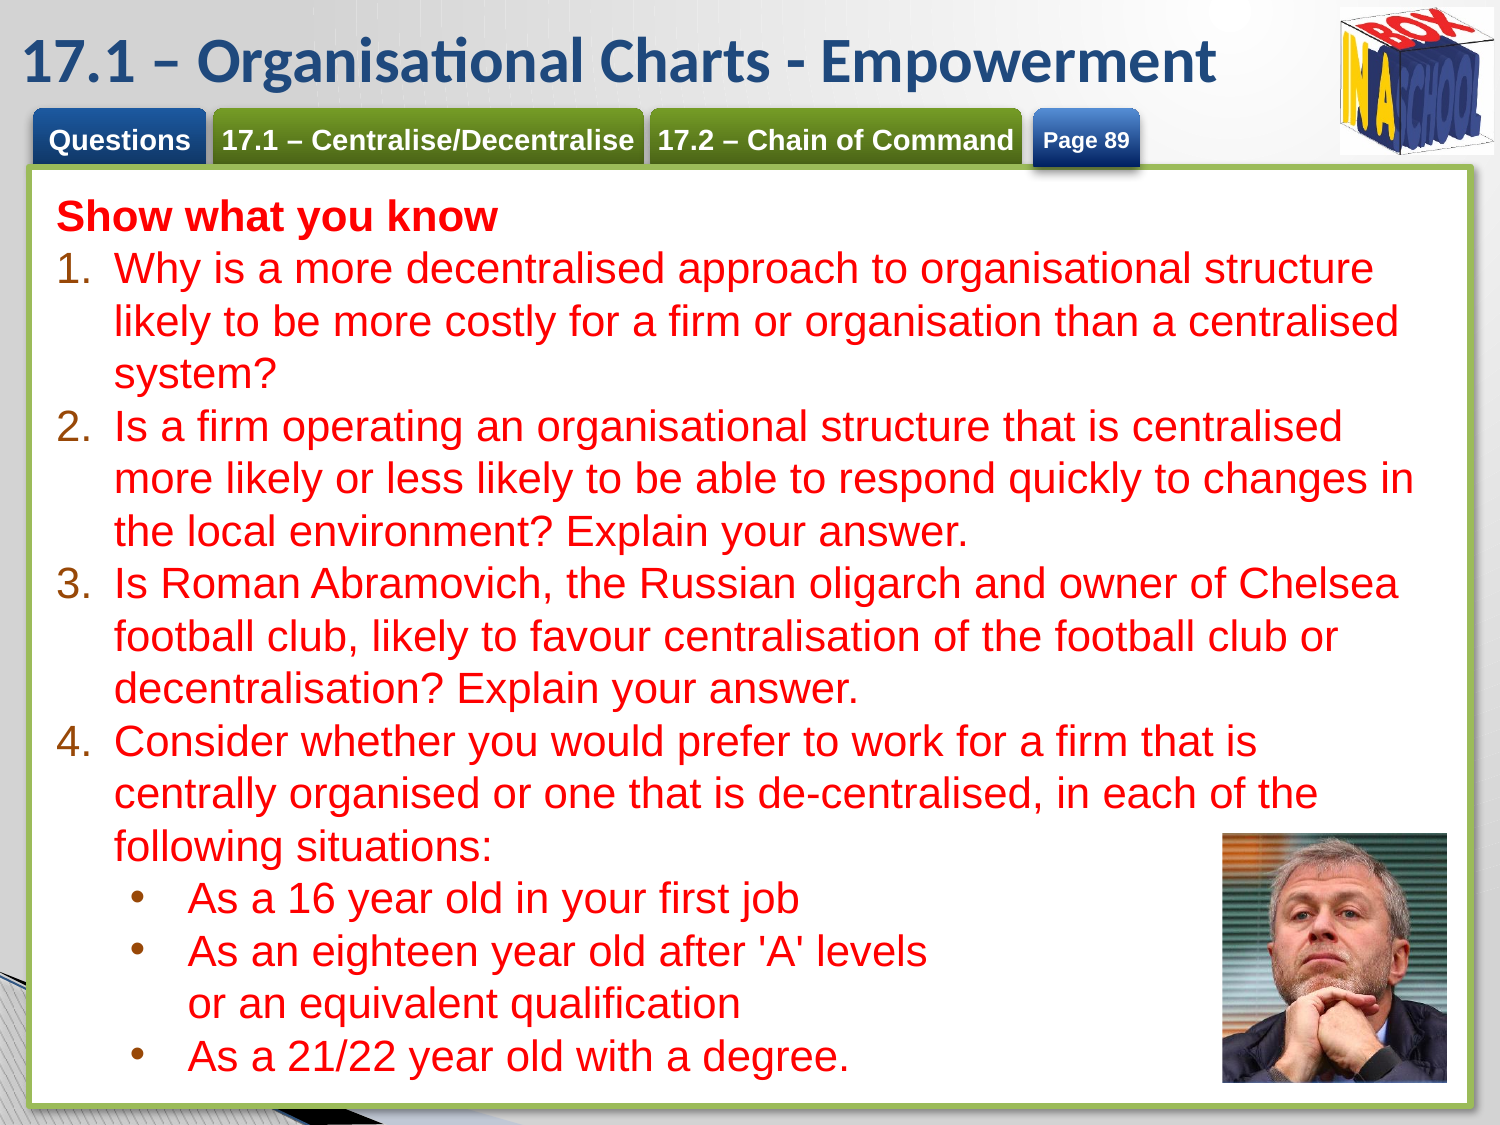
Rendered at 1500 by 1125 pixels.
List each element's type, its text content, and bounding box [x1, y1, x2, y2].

picture [281, 1114, 303, 1125]
title 17.1 – Organisational Charts - Empowerment [5, 11, 1270, 102]
text_box Show what you know Why is a more decentralised approach to organisational structure likely to be more costly for a firm or organisation than a centralised system? Is a firm operating an organisational structure that is centralised more likely or less likely to be able to respond quickly to changes in the local environment? Explain your answer. Is Roman Abramovich, the Russian oligarch and owner of Chelsea football club, likely to favour centralisation of the football club or decentralisation? Explain your answer. Consider whether you would prefer to work for a firm that is centrally organised or one that is de-centralised, in each of the following situations: As a 16 year old in your first job As an eighteen year old after 'A' levels or an equivalent qualification As a 21/22 year old with a degree. [41, 179, 1447, 1088]
picture [1340, 7, 1495, 155]
text_box Page 89 [1033, 108, 1140, 168]
picture [1222, 832, 1448, 1083]
